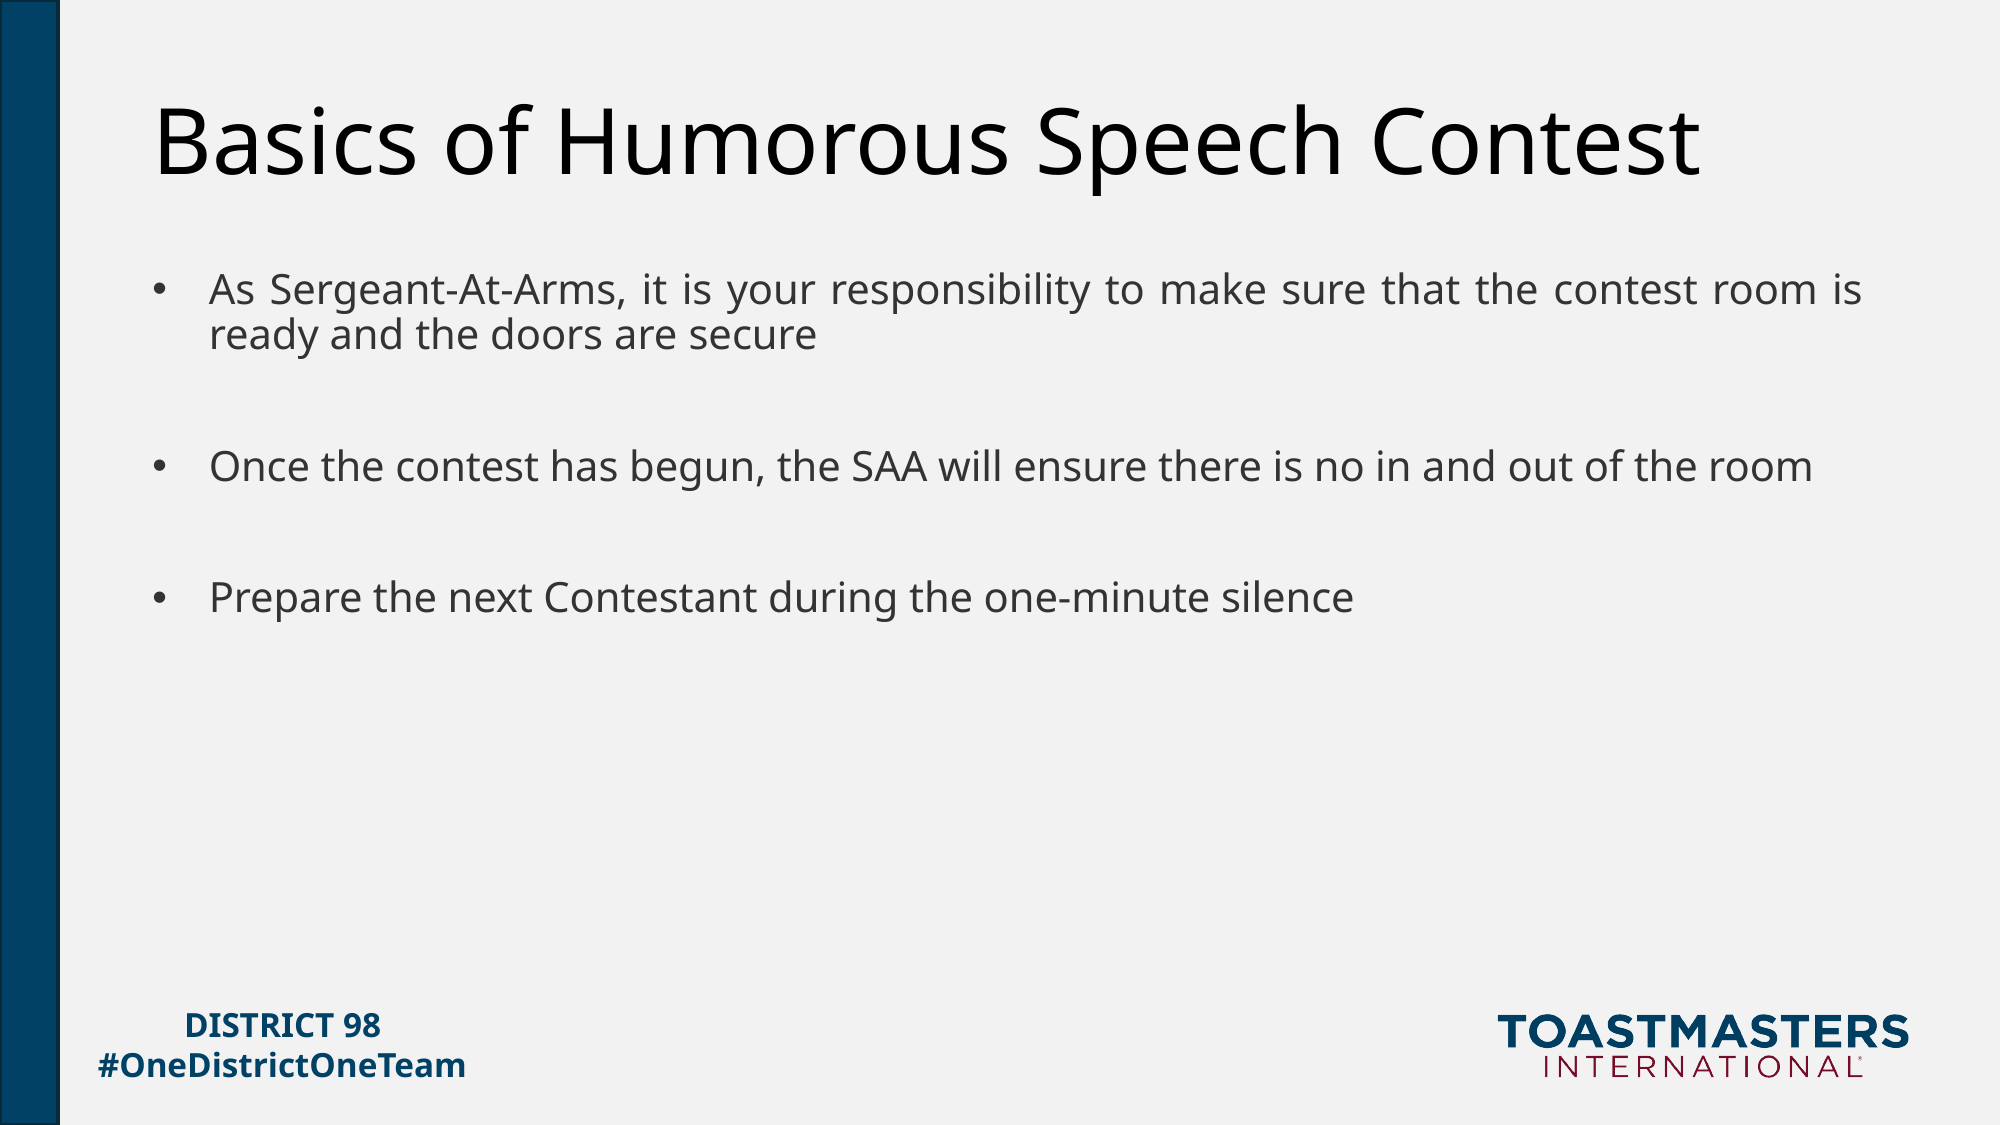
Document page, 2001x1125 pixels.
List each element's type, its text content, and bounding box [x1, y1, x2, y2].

title Basics of Humorous Speech Contest [137, 59, 1944, 229]
text_box [0, 0, 60, 1125]
list As Sergeant-At-Arms, it is your responsibility to make sure that the contest room is ready and the doors are secure Once the contest has begun, the SAA will ensure there is no in and out of the room Prepare the next Contestant during the one-minute silence [137, 260, 1944, 950]
text_box DISTRICT 98 #OneDistrictOneTeam [57, 996, 508, 1092]
picture [1383, 631, 2000, 1125]
